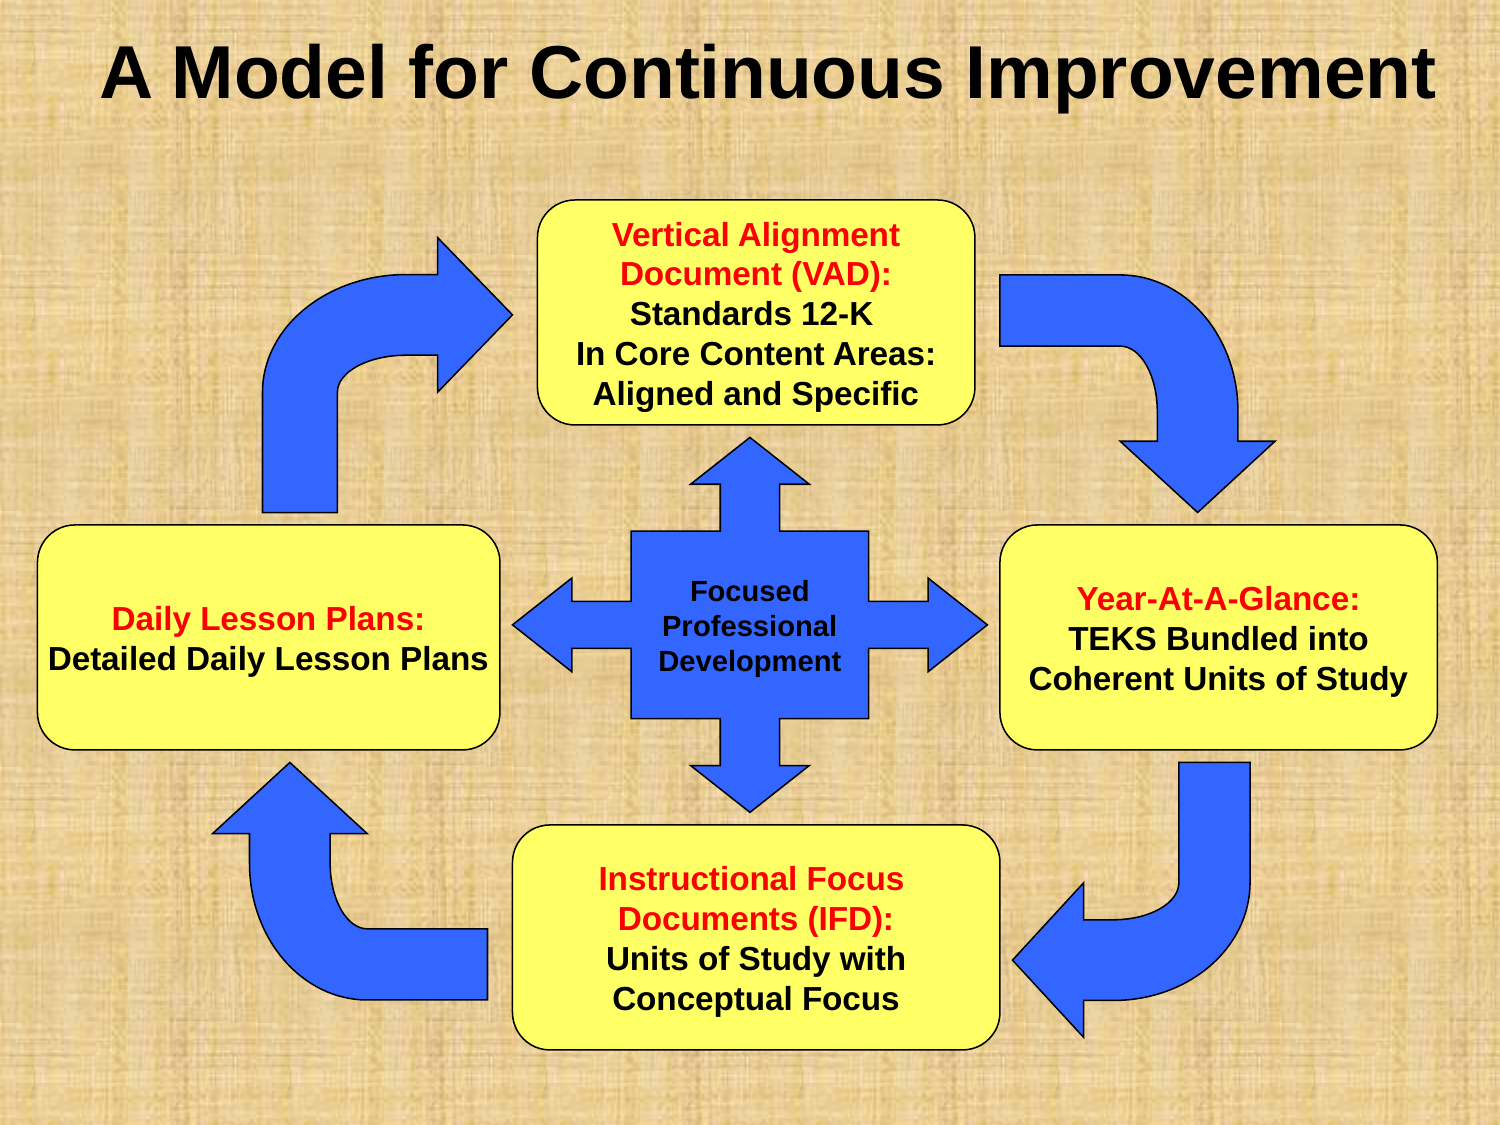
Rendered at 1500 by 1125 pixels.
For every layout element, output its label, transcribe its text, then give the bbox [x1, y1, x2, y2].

text_box Focused Professional Development [512, 437, 988, 813]
text_box [262, 237, 513, 513]
text_box Year-At-A-Glance: TEKS Bundled into Coherent Units of Study [999, 524, 1438, 750]
text_box [999, 274, 1276, 513]
text_box Vertical Alignment Document (VAD): Standards 12-K In Core Content Areas: Aligned and Specific [537, 199, 975, 425]
text_box A Model for Continuous Improvement [62, 12, 1475, 125]
text_box [212, 762, 488, 1000]
text_box Instructional Focus Documents (IFD): Units of Study with Conceptual Focus [512, 824, 1000, 1050]
text_box [1012, 762, 1251, 1038]
text_box Daily Lesson Plans: Detailed Daily Lesson Plans [37, 524, 500, 750]
picture [0, 0, 1500, 1125]
